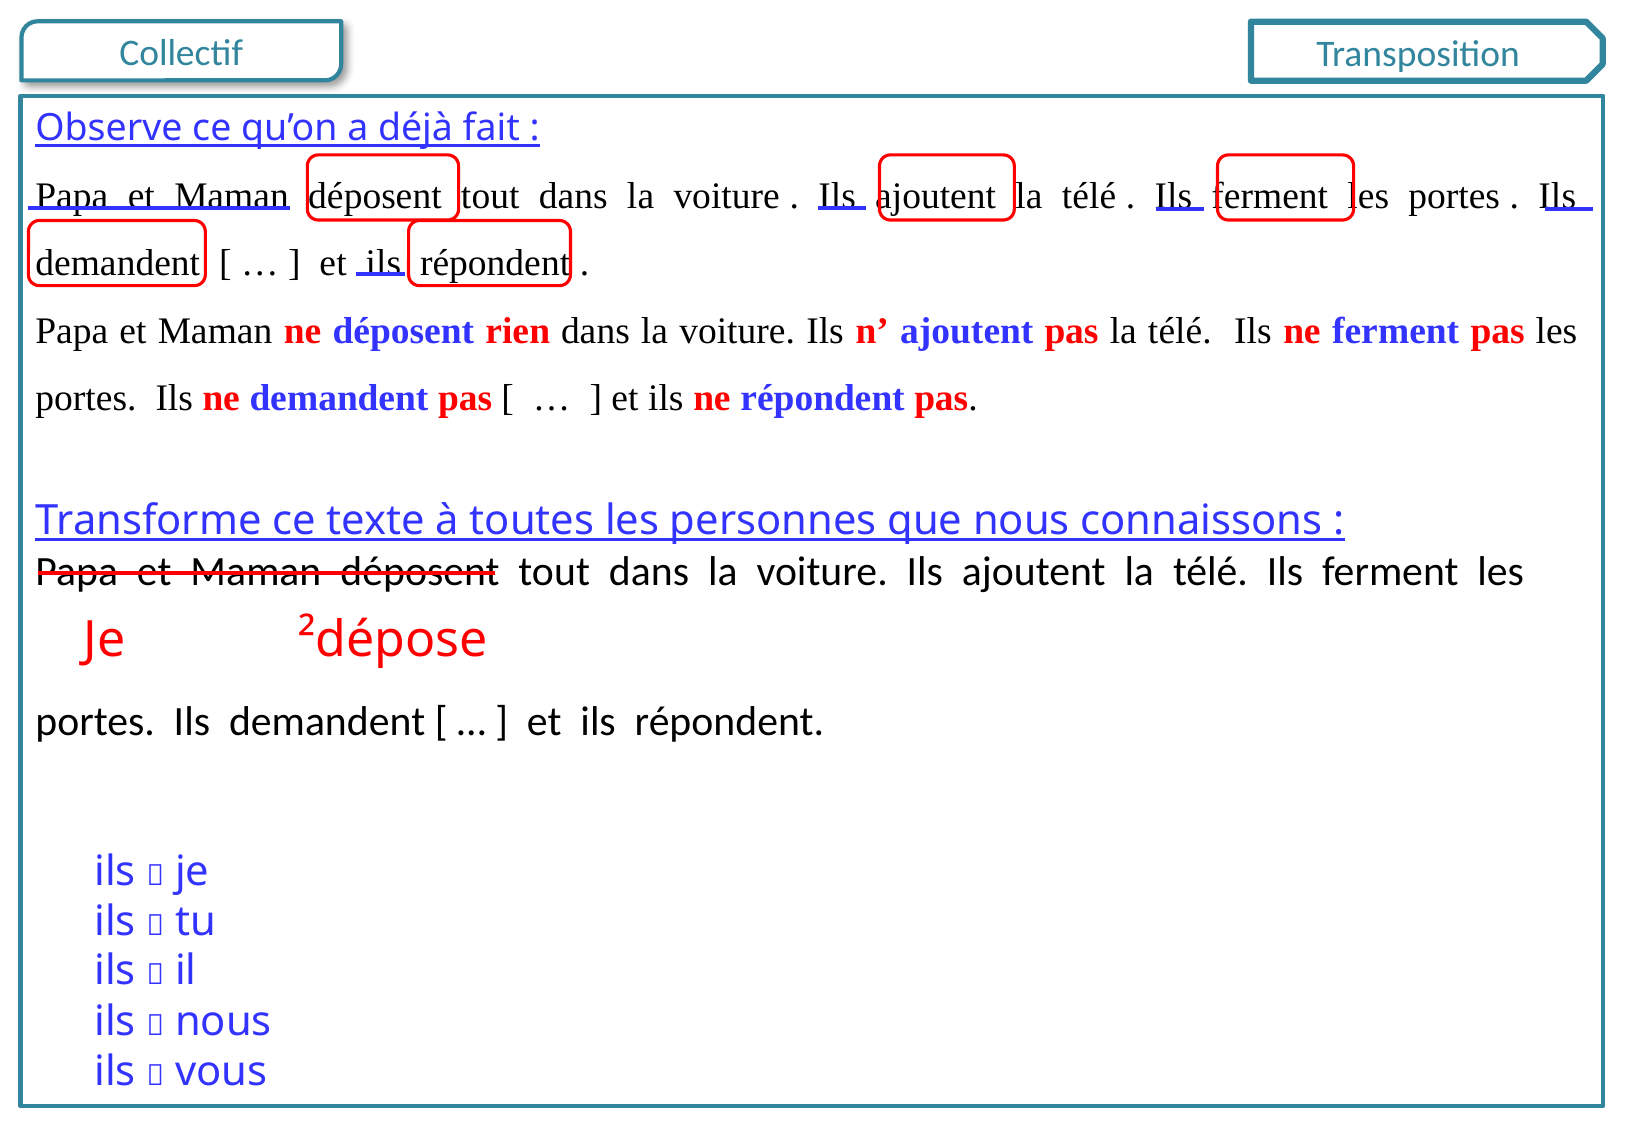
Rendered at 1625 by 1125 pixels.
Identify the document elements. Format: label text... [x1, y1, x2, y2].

list Transposition [1251, 21, 1585, 81]
text_box Je ²dépose [68, 598, 678, 674]
text_box [1215, 152, 1356, 223]
list Observe ce qu’on a déjà fait : Papa et Maman déposent tout dans la voiture . Ils ajoutent la télé . Ils ferment les portes . Ils demandent [ … ] et ils répondent . Papa et Maman ne déposent rien dans la voiture. Ils n’ ajoutent pas la télé. Ils ne ferment pas les portes. Ils ne demandent pas [ … ] et ils ne répondent pas. Transforme ce texte à toutes les personnes que nous connaissons : Papa et Maman déposent tout dans la voiture. Ils ajoutent la télé. Ils ferment les portes. Ils demandent [ … ] et ils répondent. ils  je ils  tu ils  il ils  nous ils  vous [18, 94, 1605, 1108]
text_box [305, 152, 461, 223]
text_box [26, 218, 208, 288]
text_box [406, 218, 573, 288]
text_box [877, 152, 1017, 223]
